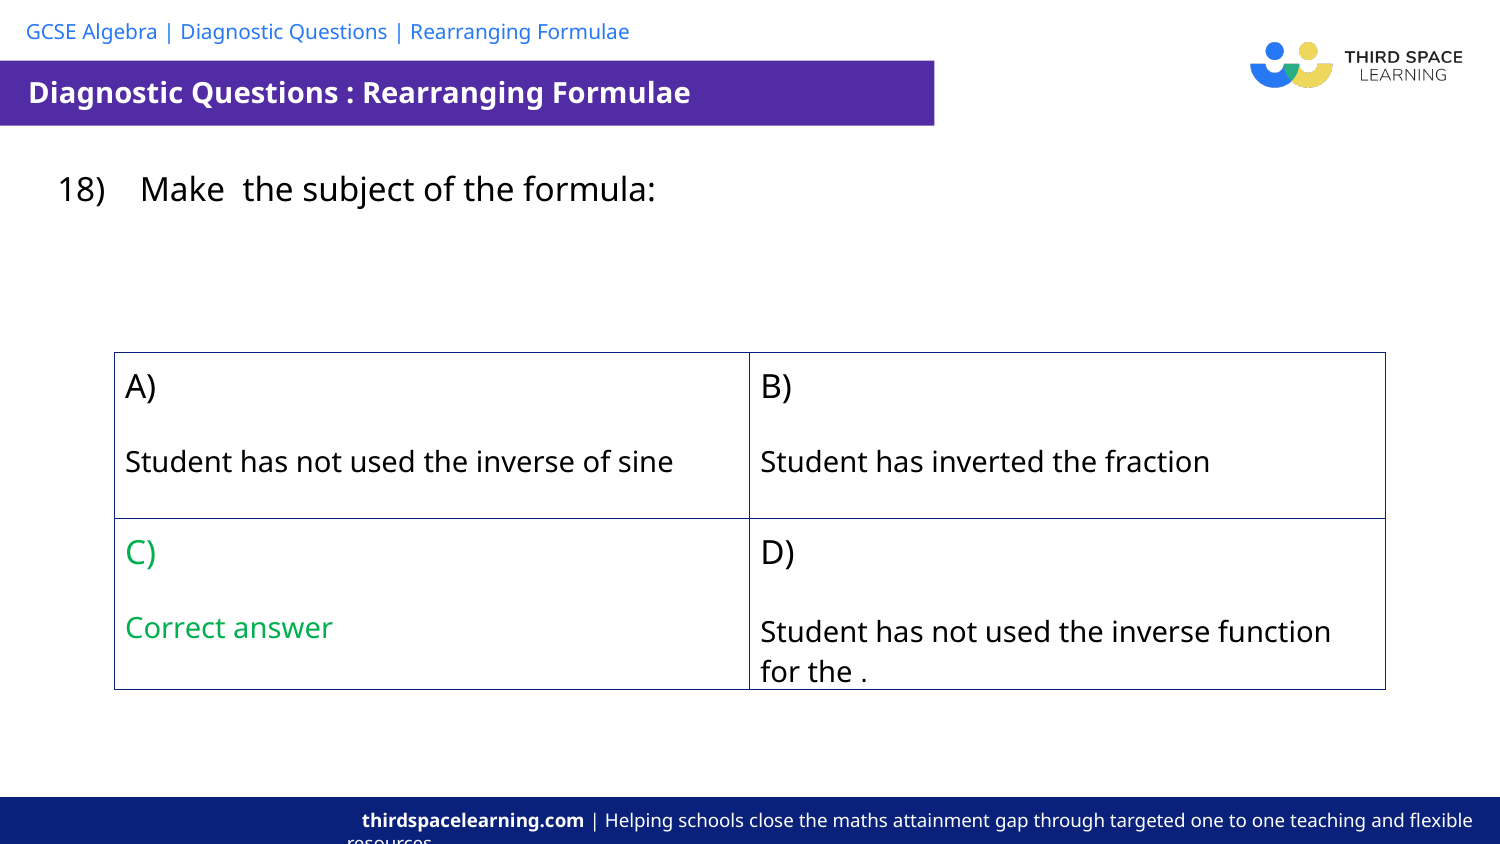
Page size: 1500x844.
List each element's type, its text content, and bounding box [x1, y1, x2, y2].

text_box Diagnostic Questions : Rearranging Formulae [13, 59, 792, 125]
picture [1250, 33, 1465, 99]
